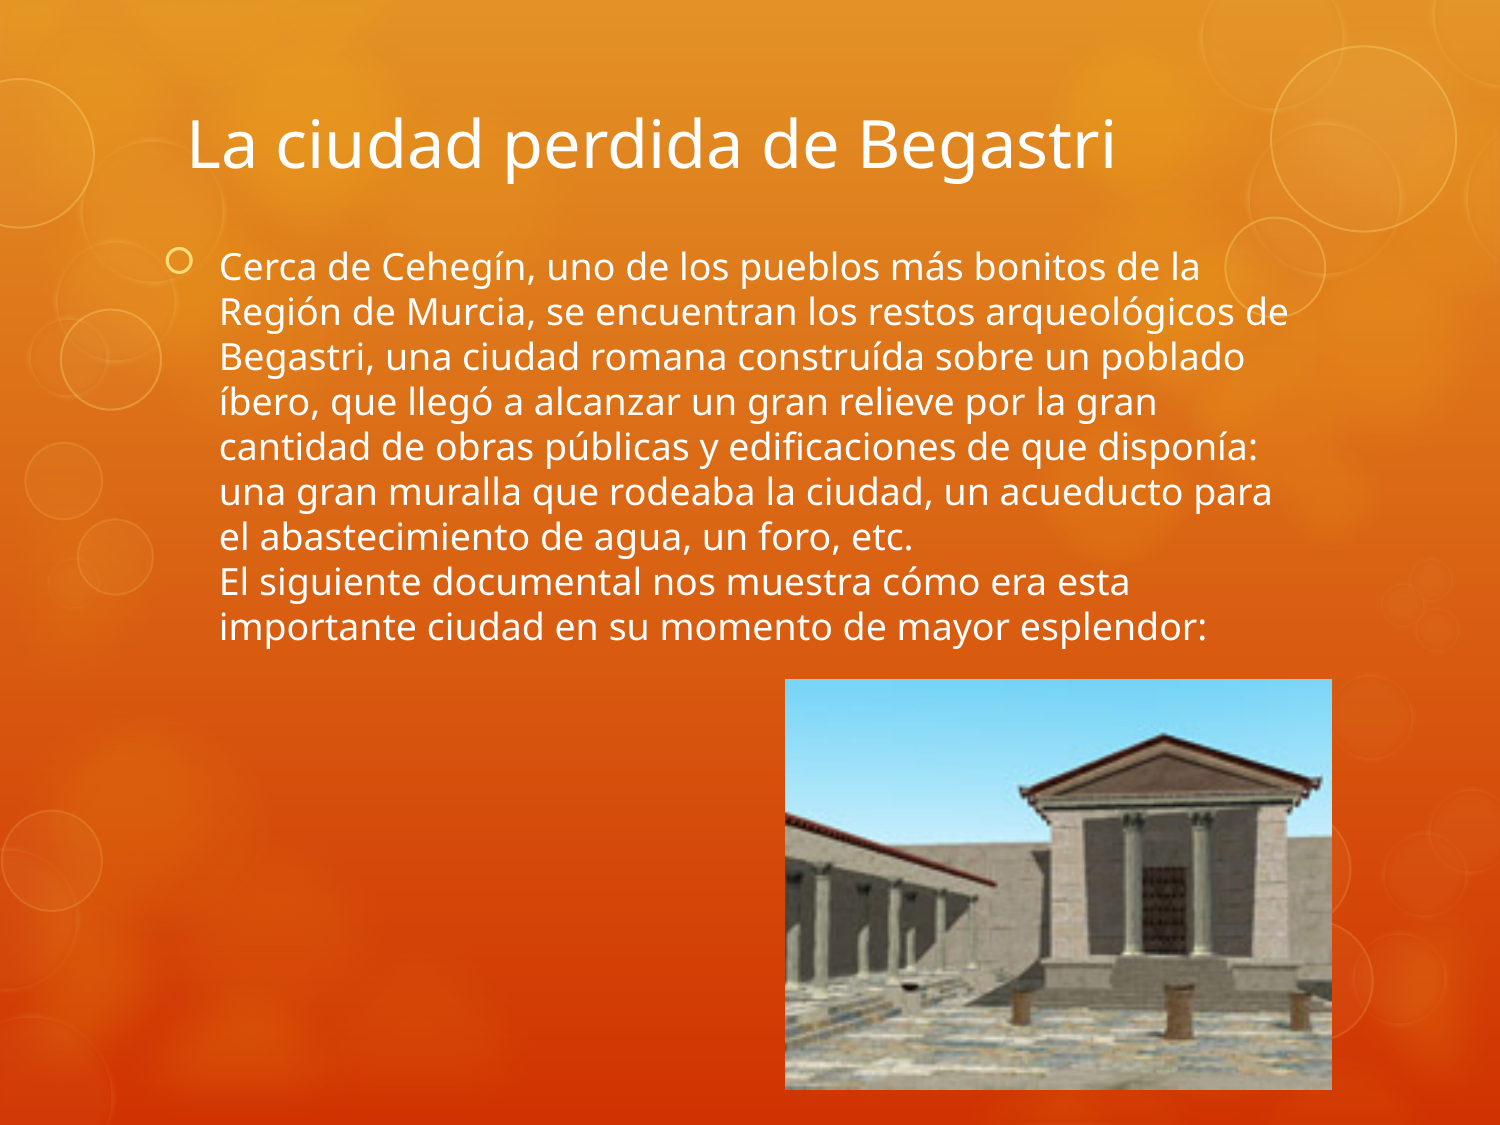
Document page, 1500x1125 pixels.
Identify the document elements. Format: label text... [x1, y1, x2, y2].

title La ciudad perdida de Begastri [171, 66, 1340, 218]
list Cerca de Cehegín, uno de los pueblos más bonitos de la Región de Murcia, se encuentran los restos arqueológicos de Begastri, una ciudad romana construída sobre un poblado íbero, que llegó a alcanzar un gran relieve por la gran cantidad de obras públicas y edificaciones de que disponía: una gran muralla que rodeaba la ciudad, un acueducto para el abastecimiento de agua, un foro, etc. El siguiente documental nos muestra cómo era esta importante ciudad en su momento de mayor esplendor: [147, 113, 1317, 779]
picture [784, 679, 1332, 1090]
